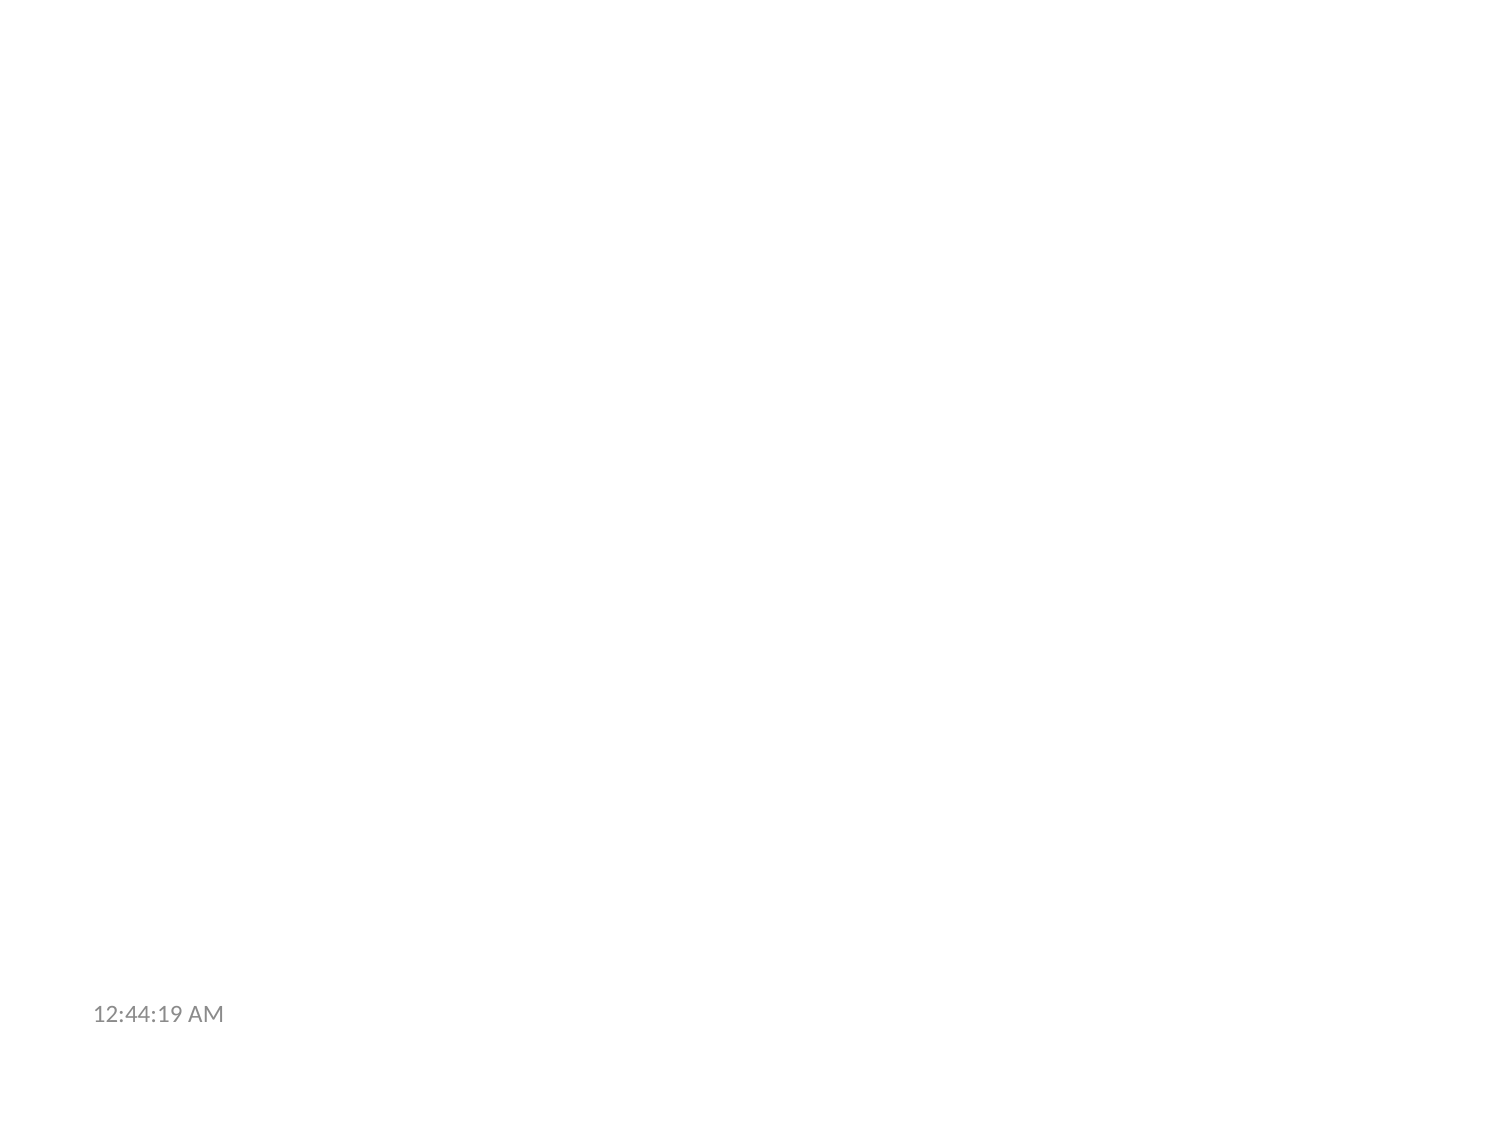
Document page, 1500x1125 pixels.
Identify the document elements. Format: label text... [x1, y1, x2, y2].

text_box 3:35:09 PM [77, 982, 428, 1043]
